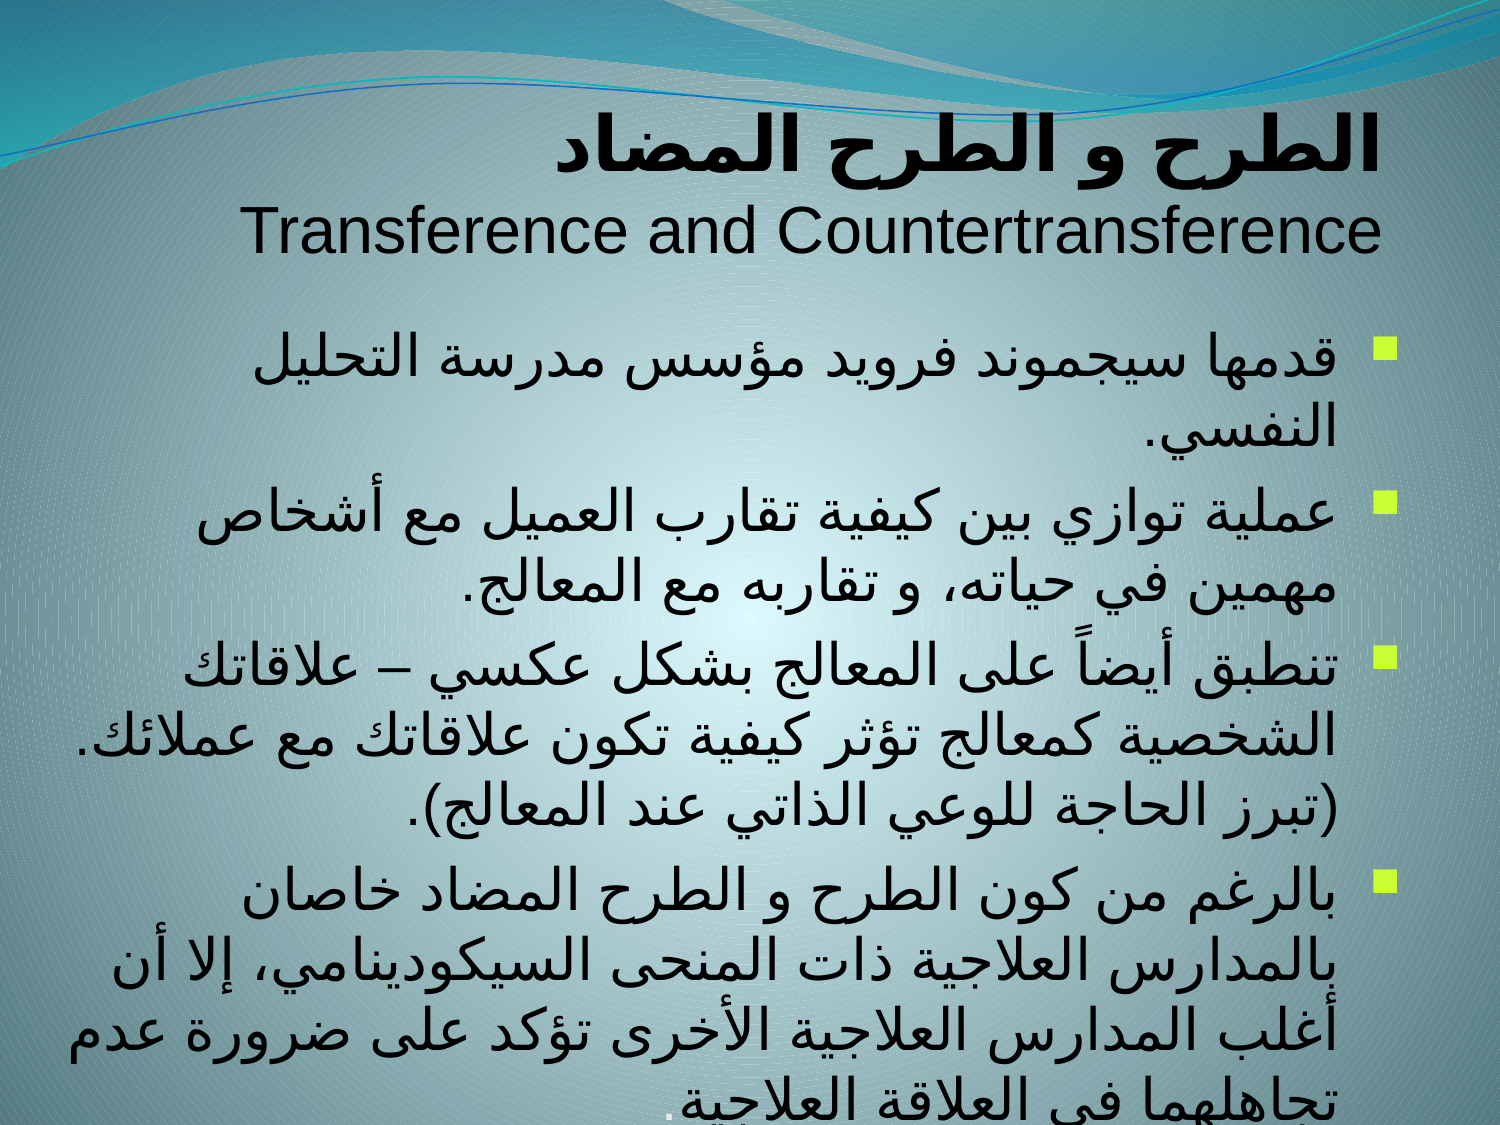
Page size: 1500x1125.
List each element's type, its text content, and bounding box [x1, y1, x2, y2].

text_box الطرح و الطرح المضاد Transference and Countertransference [52, 94, 1385, 267]
text_box قدمها سيجموند فرويد مؤسس مدرسة التحليل النفسي. عملية توازي بين كيفية تقارب العميل مع أشخاص مهمين في حياته، و تقاربه مع المعالج. تنطبق أيضاً على المعالج بشكل عكسي – علاقاتك الشخصية كمعالج تؤثر كيفية تكون علاقاتك مع عملائك. (تبرز الحاجة للوعي الذاتي عند المعالج). بالرغم من كون الطرح و الطرح المضاد خاصان بالمدارس العلاجية ذات المنحى السيكودينامي، إلا أن أغلب المدارس العلاجية الأخرى تؤكد على ضرورة عدم تجاهلهما في العلاقة العلاجية. [53, 318, 1401, 1125]
